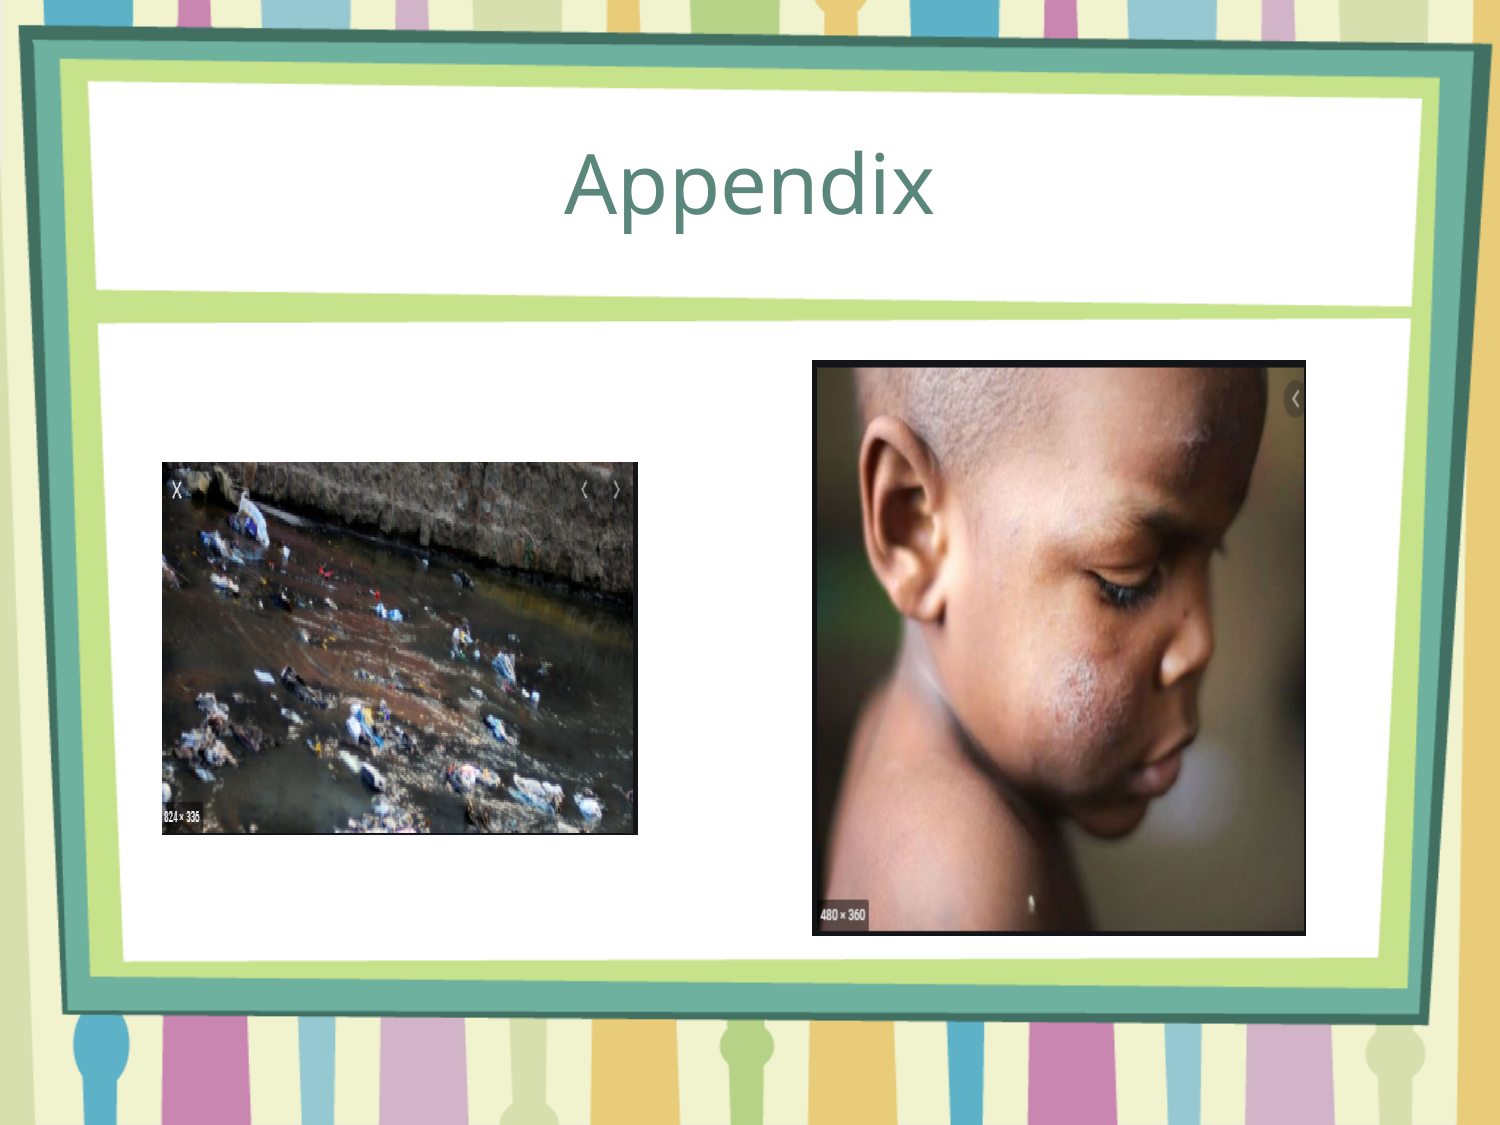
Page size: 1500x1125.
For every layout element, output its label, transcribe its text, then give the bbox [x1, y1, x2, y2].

title Appendix [75, 87, 1425, 275]
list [162, 462, 638, 835]
picture [0, 0, 1500, 1125]
